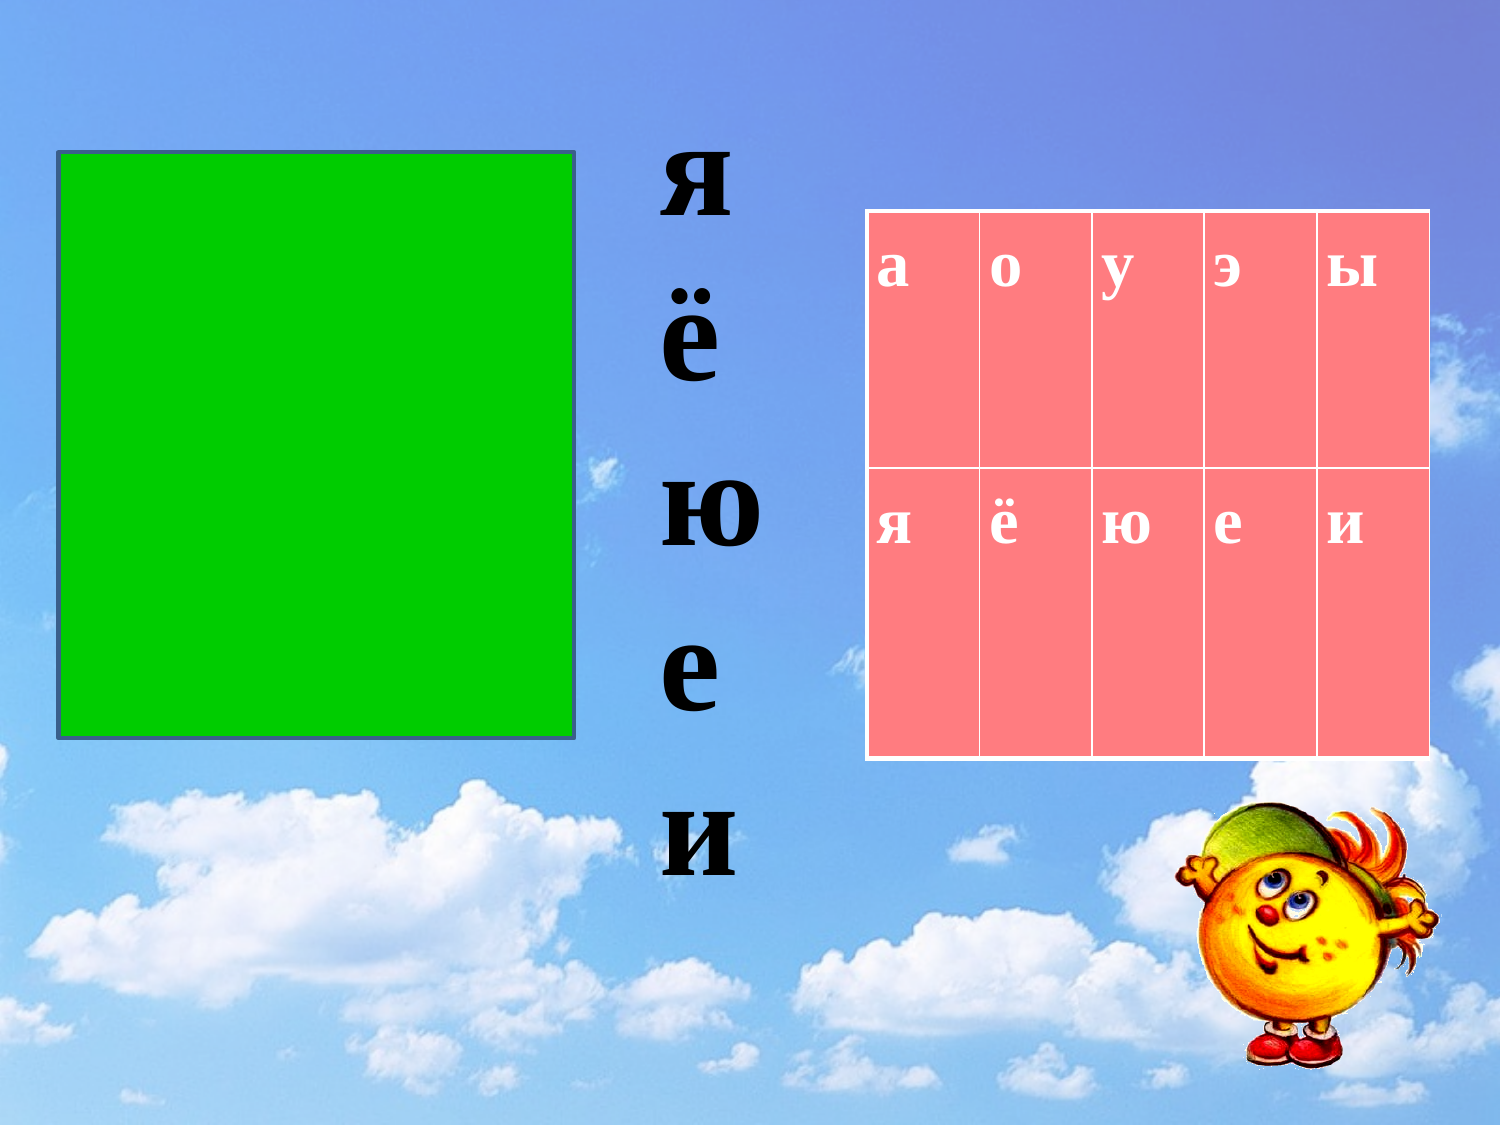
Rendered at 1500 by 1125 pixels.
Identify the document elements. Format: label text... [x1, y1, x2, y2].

table_cell я [869, 469, 979, 756]
table_header у [1093, 213, 1203, 467]
text_box я ё ю е и [644, 70, 797, 910]
picture [1171, 796, 1442, 1071]
table_header а [869, 213, 979, 467]
table_cell ё [980, 469, 1091, 756]
text_box [56, 150, 576, 740]
table_header ы [1318, 213, 1429, 467]
table_header о [980, 213, 1091, 467]
table_header э [1205, 213, 1316, 467]
table_cell е [1205, 469, 1316, 756]
table_cell ю [1093, 469, 1203, 756]
table_cell и [1318, 469, 1429, 756]
